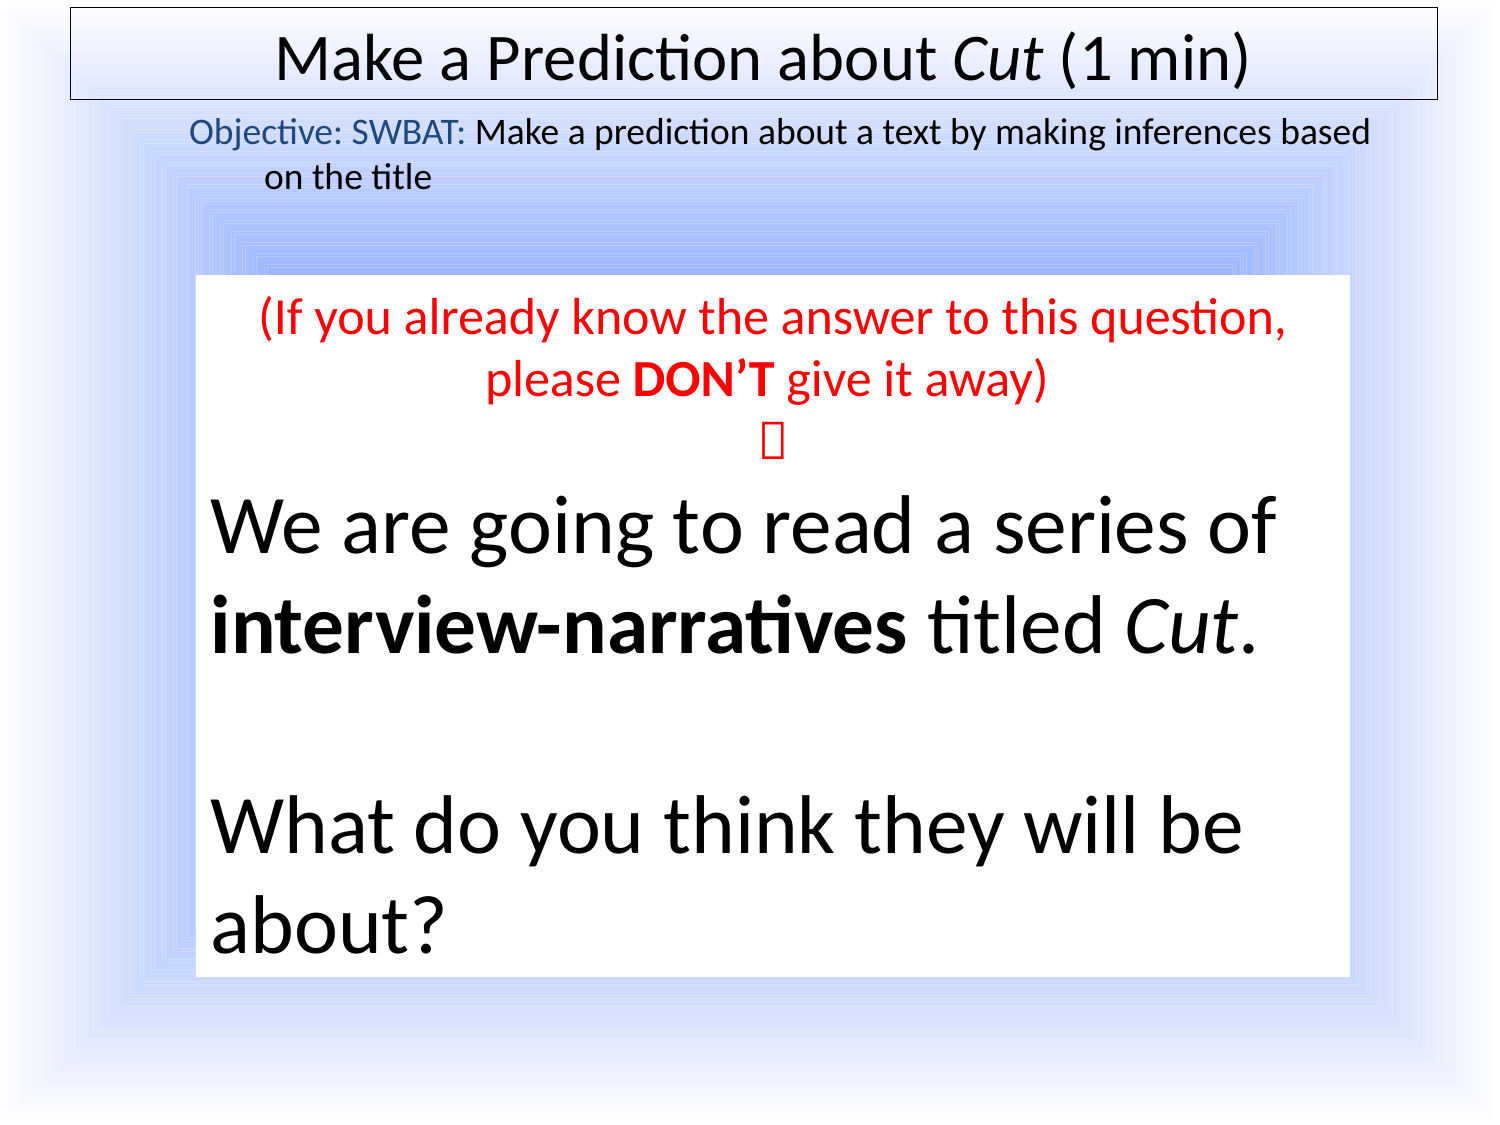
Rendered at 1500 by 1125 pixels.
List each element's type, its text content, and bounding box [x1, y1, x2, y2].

title Make a Prediction about Cut (1 min) [70, 7, 1438, 100]
text_box (If you already know the answer to this question, please DON’T give it away)  We are going to read a series of interview-narratives titled Cut. What do you think they will be about? [195, 275, 1350, 978]
text_box Objective: SWBAT: Make a prediction about a text by making inferences based on the title [70, 99, 1413, 205]
